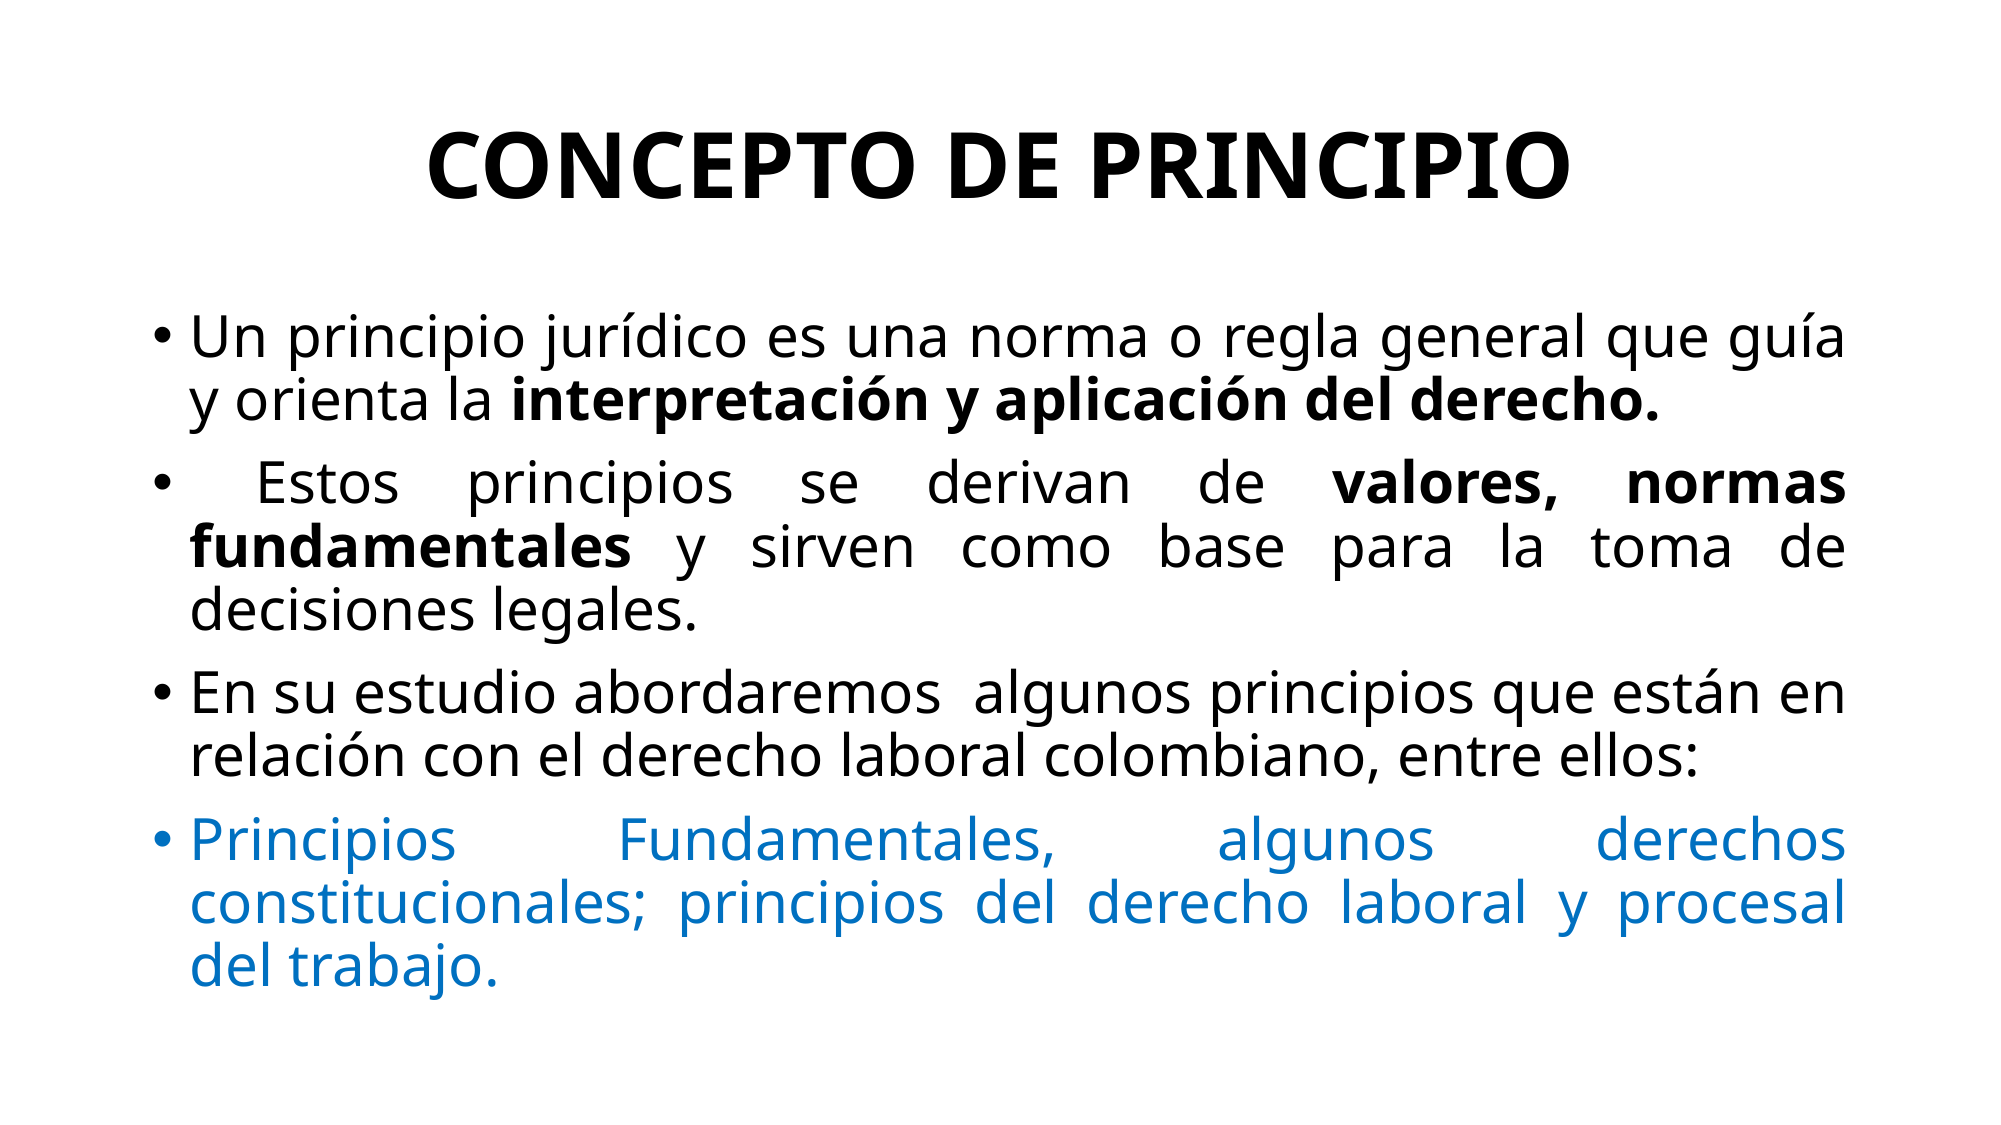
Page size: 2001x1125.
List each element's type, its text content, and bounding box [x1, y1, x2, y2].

title CONCEPTO DE PRINCIPIO [137, 59, 1863, 278]
list Un principio jurídico es una norma o regla general que guía y orienta la interpretación y aplicación del derecho. Estos principios se derivan de valores, normas fundamentales y sirven como base para la toma de decisiones legales. En su estudio abordaremos algunos principios que están en relación con el derecho laboral colombiano, entre ellos: Principios Fundamentales, algunos derechos constitucionales; principios del derecho laboral y procesal del trabajo. [137, 299, 1863, 1014]
